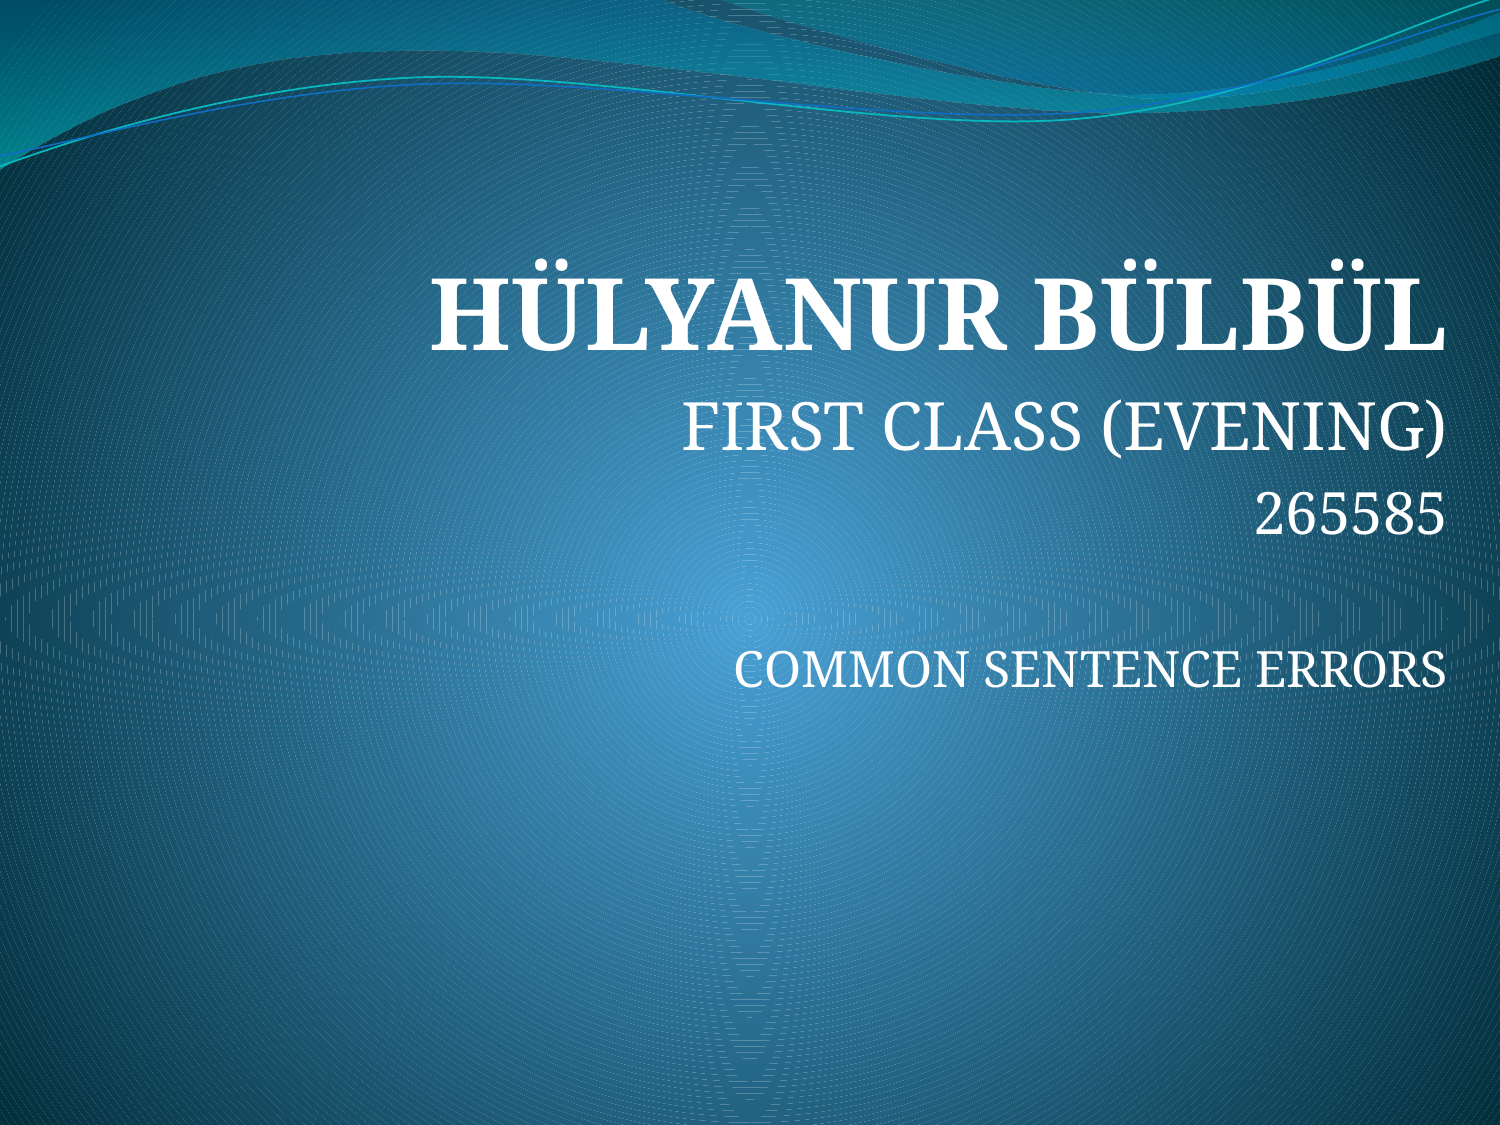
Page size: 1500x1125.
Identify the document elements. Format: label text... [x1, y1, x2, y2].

subtitle HÜLYANUR BÜLBÜL FIRST CLASS (EVENING) 265585 COMMON SENTENCE ERRORS [76, 243, 1459, 1059]
